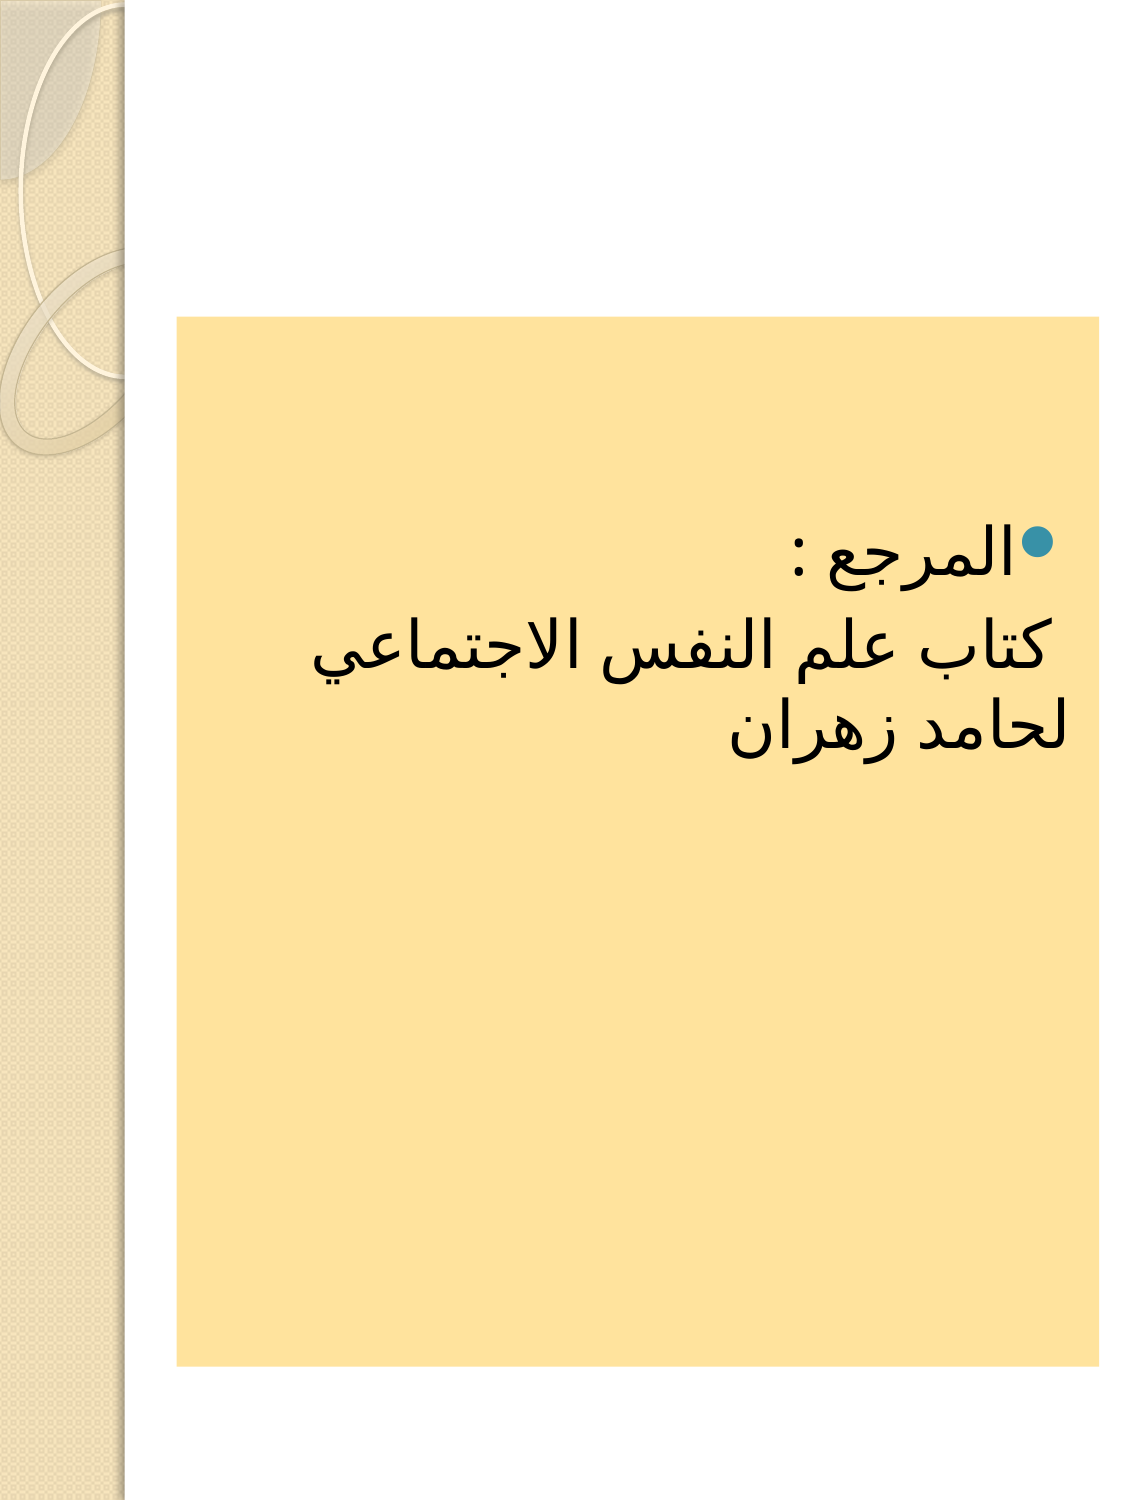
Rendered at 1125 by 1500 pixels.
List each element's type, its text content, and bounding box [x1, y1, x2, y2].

list المرجع : كتاب علم النفس الاجتماعي لحامد زهران [176, 316, 1100, 1367]
